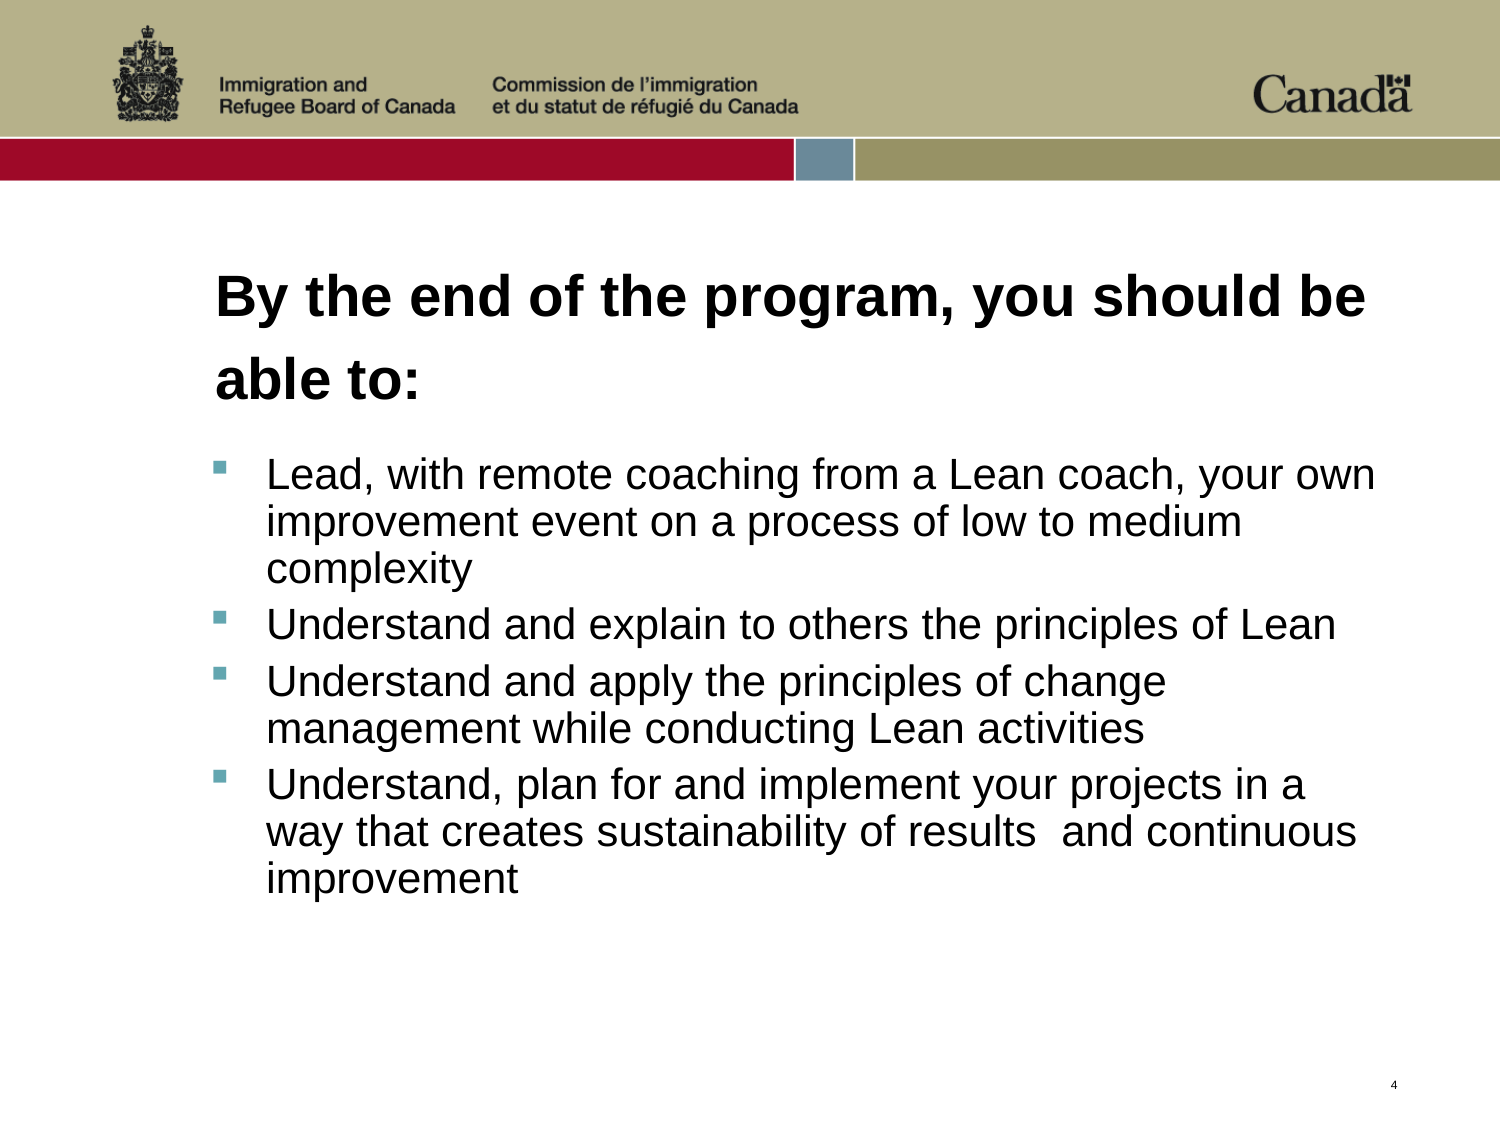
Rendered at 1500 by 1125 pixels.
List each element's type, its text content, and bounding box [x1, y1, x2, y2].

picture [0, 0, 1500, 1125]
list Lead, with remote coaching from a Lean coach, your own improvement event on a process of low to medium complexity Understand and explain to others the principles of Lean Understand and apply the principles of change management while conducting Lean activities Understand, plan for and implement your projects in a way that creates sustainability of results and continuous improvement [194, 444, 1408, 982]
title By the end of the program, you should be able to: [200, 237, 1413, 425]
slide_number 4 [1100, 1025, 1413, 1100]
